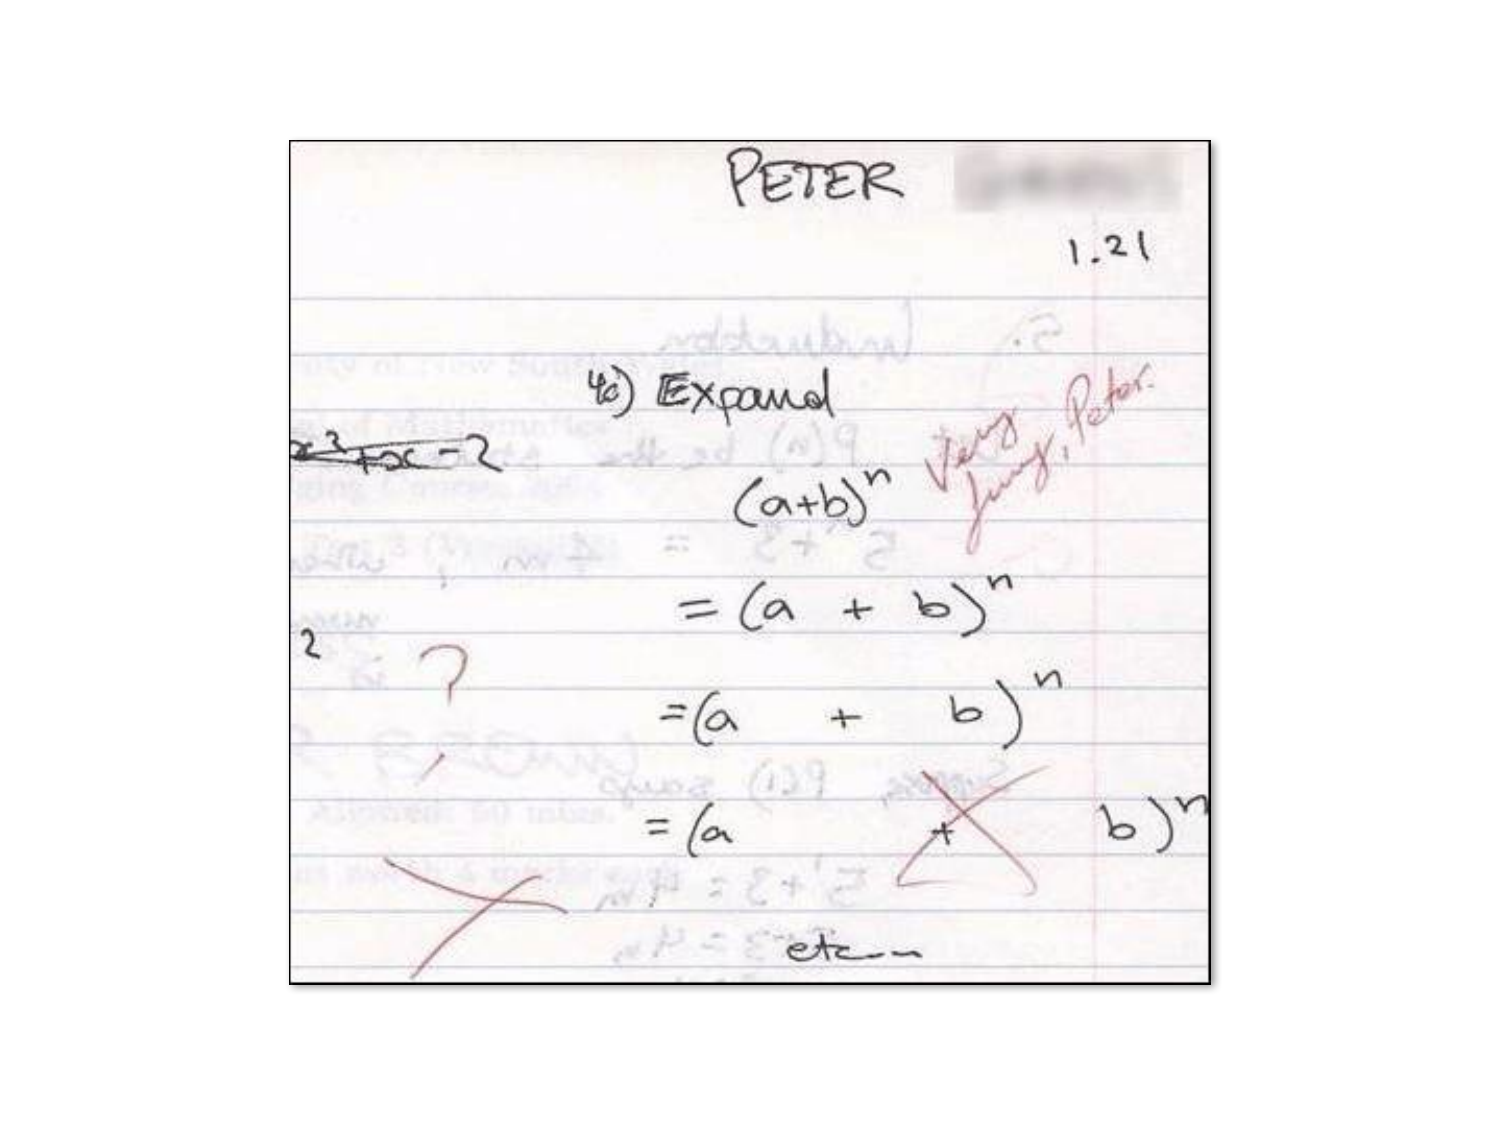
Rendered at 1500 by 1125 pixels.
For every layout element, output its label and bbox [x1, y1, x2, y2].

picture [289, 140, 1211, 985]
